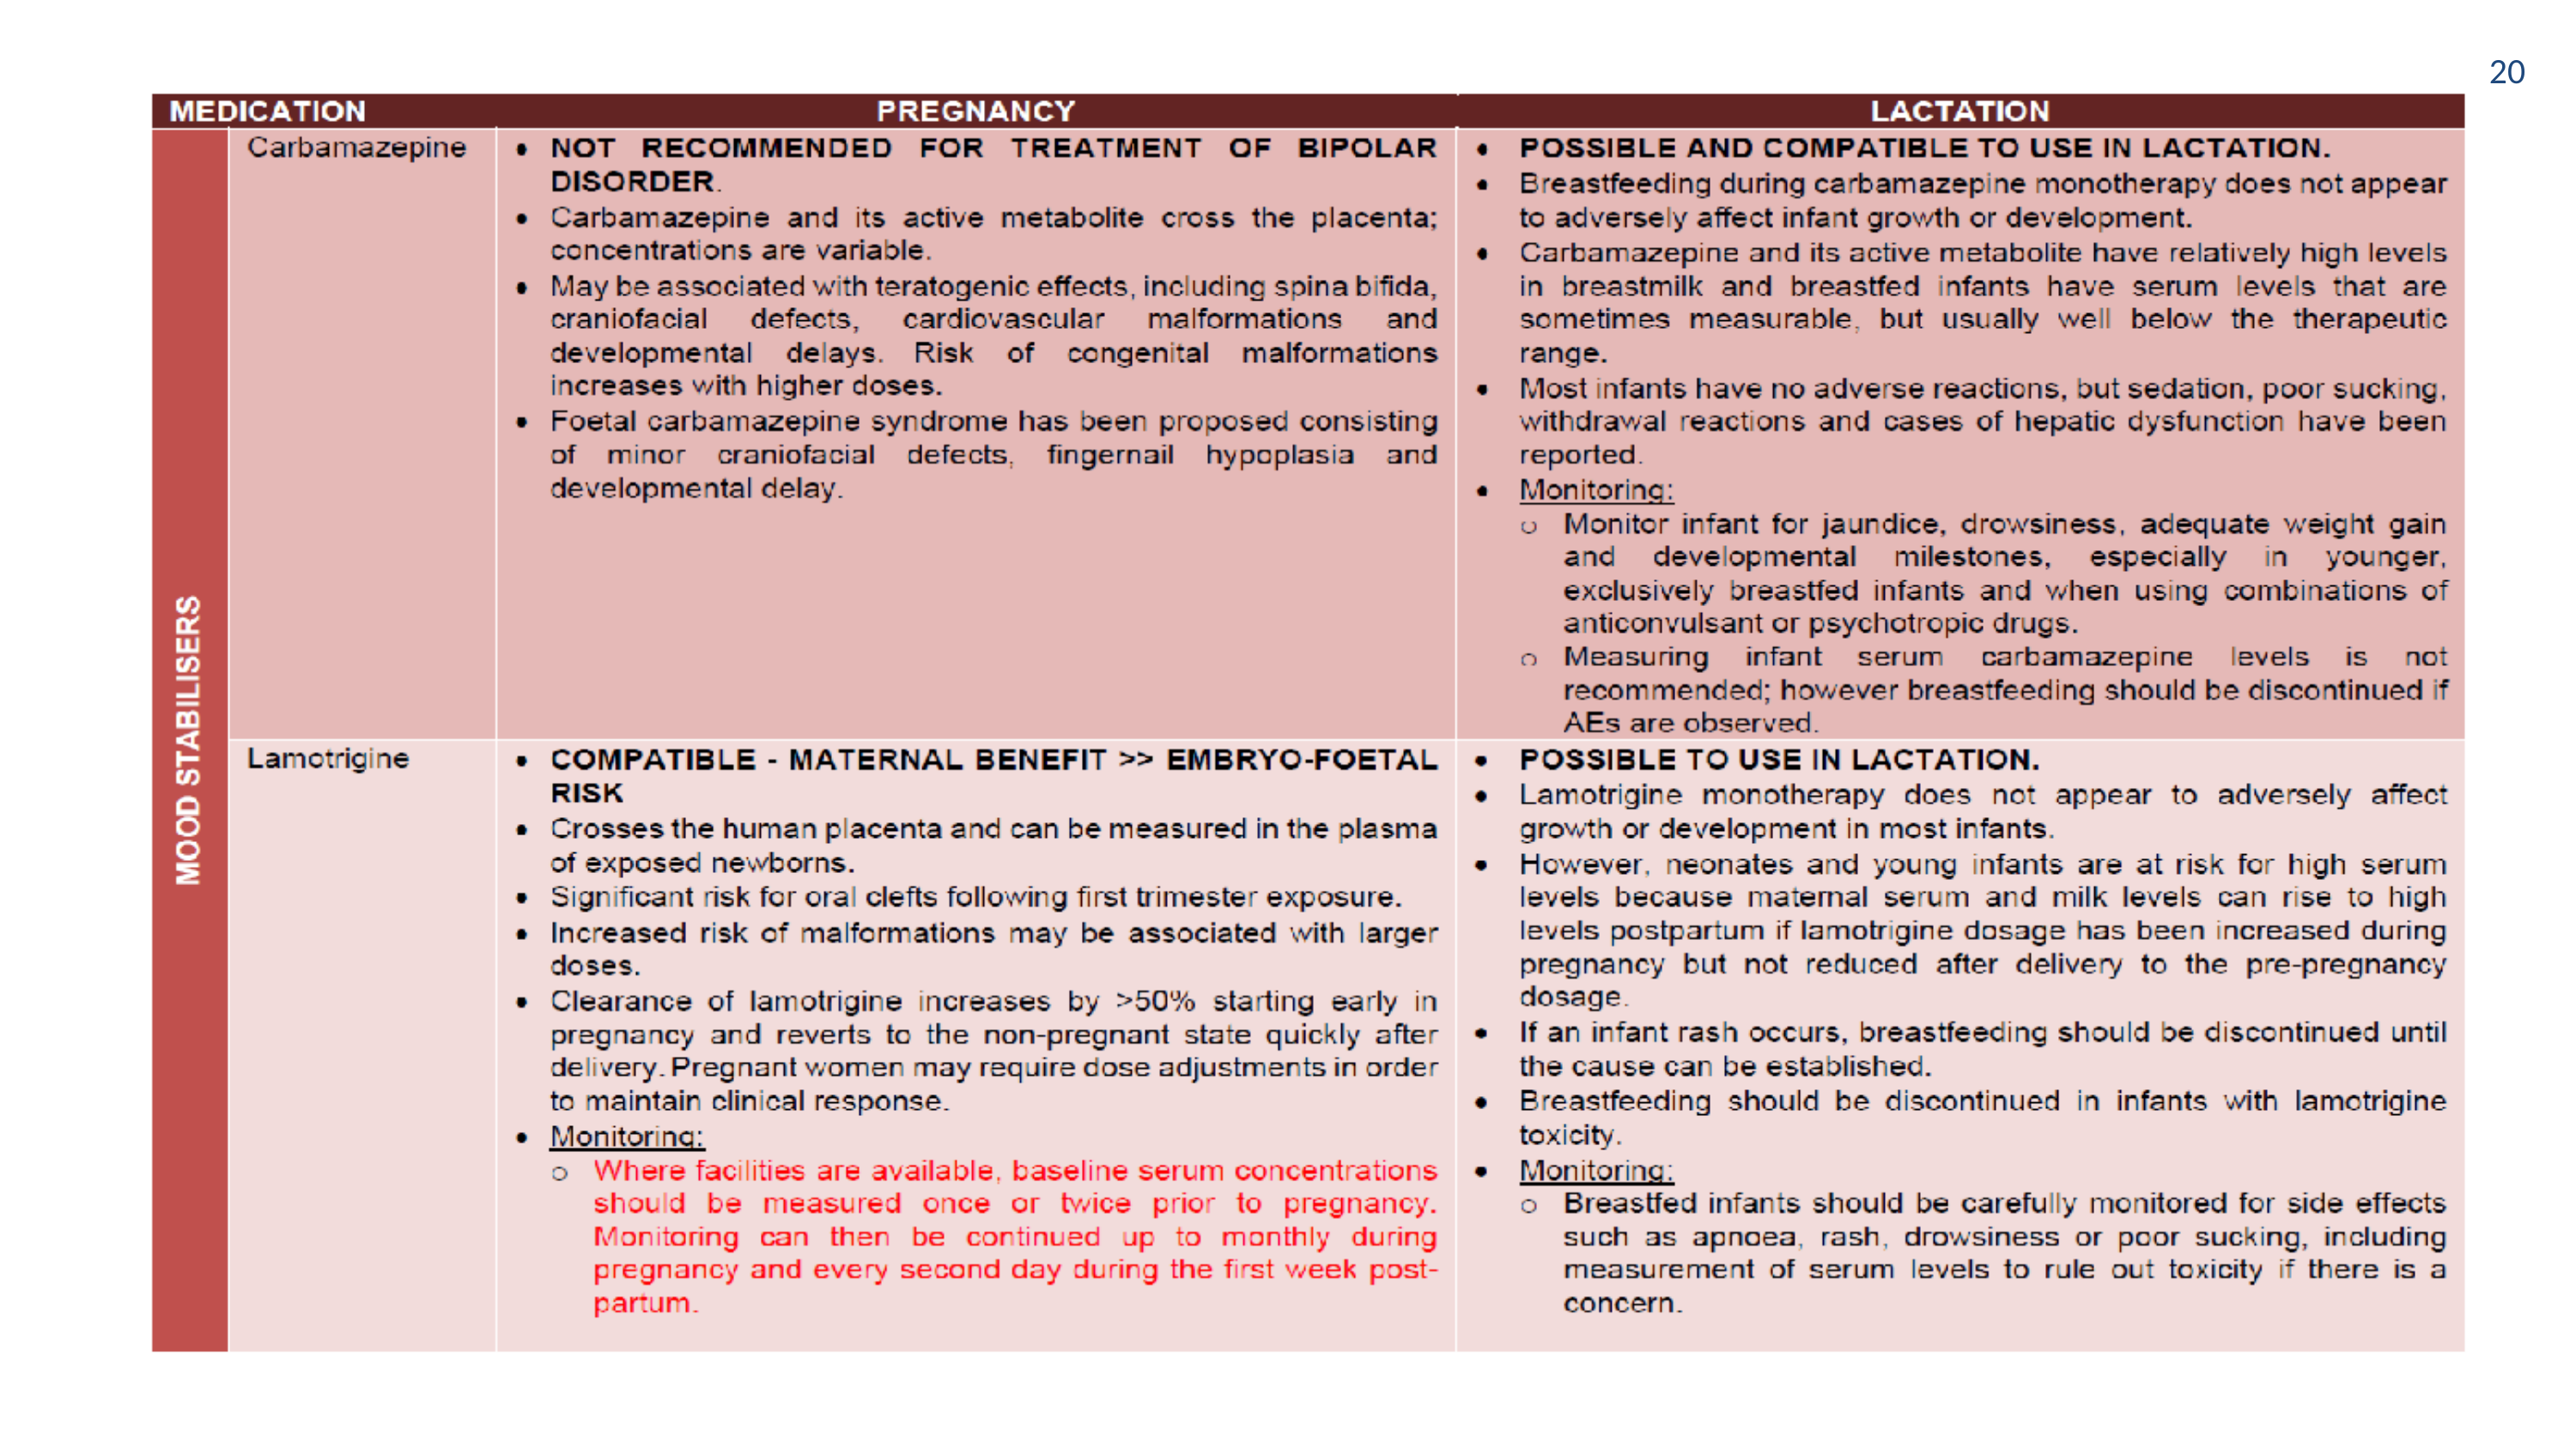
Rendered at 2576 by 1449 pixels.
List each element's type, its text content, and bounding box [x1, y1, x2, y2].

slide_number 20 [2300, 19, 2526, 119]
picture [117, 56, 2502, 1379]
